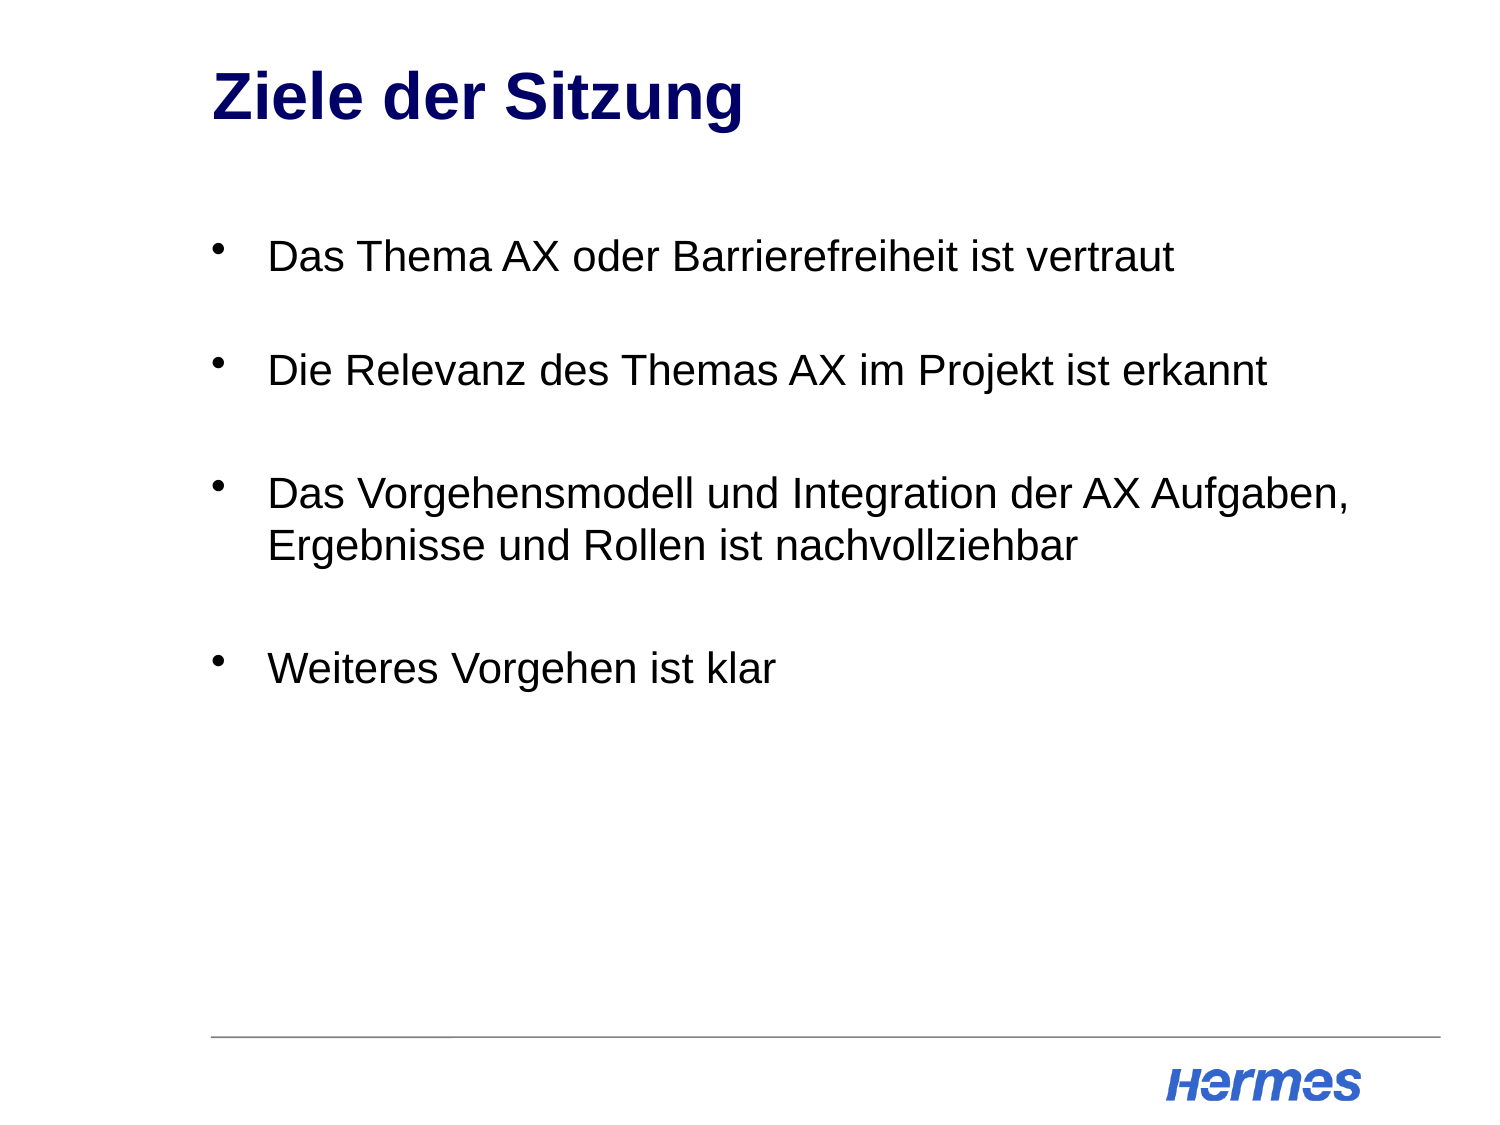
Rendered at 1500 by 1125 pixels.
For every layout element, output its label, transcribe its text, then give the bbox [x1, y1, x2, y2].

list Das Thema AX oder Barrierefreiheit ist vertraut Die Relevanz des Themas AX im Projekt ist erkannt Das Vorgehensmodell und Integration der AX Aufgaben, Ergebnisse und Rollen ist nachvollziehbar Weiteres Vorgehen ist klar [210, 227, 1437, 1013]
title Ziele der Sitzung [212, 52, 1437, 216]
picture [1166, 1069, 1361, 1101]
